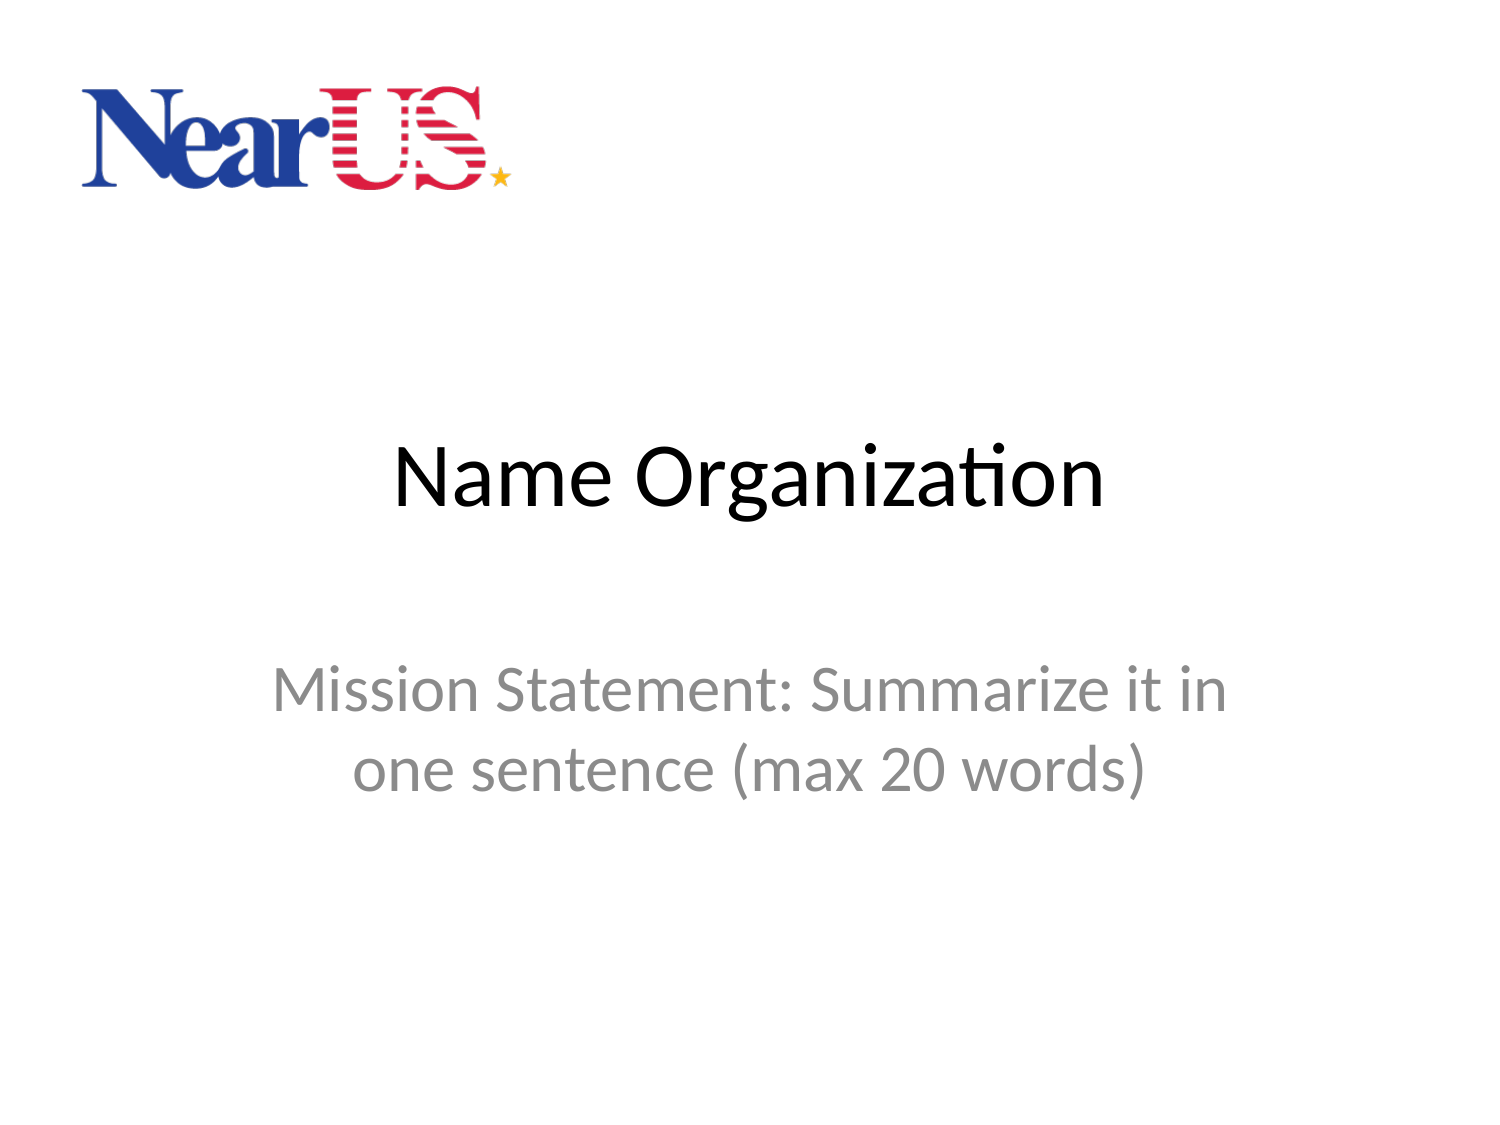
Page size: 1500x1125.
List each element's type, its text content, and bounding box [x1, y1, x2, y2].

title Name Organization [112, 349, 1388, 591]
picture [59, 70, 532, 206]
subtitle Mission Statement: Summarize it in one sentence (max 20 words) [225, 637, 1275, 925]
